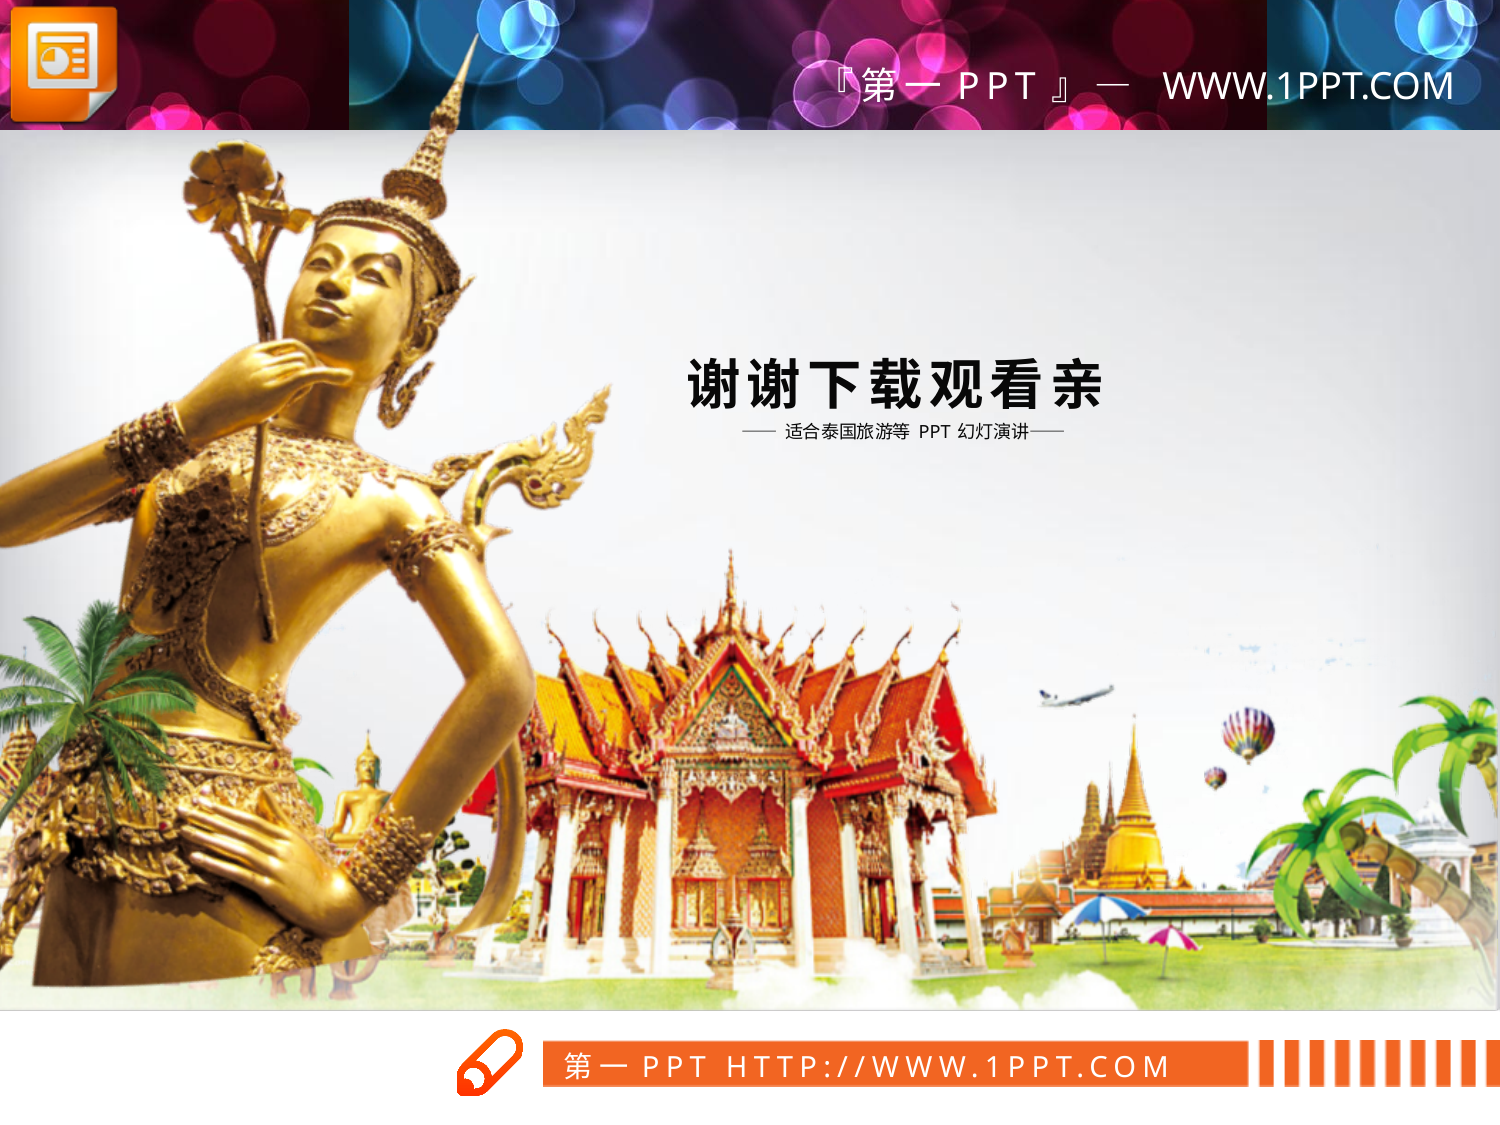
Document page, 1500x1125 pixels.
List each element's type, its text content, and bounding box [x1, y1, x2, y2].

picture [0, 0, 1500, 1125]
text_box 谢谢下载观看亲 [835, 266, 1375, 387]
text_box ——适合泰国旅游等PPT幻灯演讲—— [835, 387, 1383, 450]
